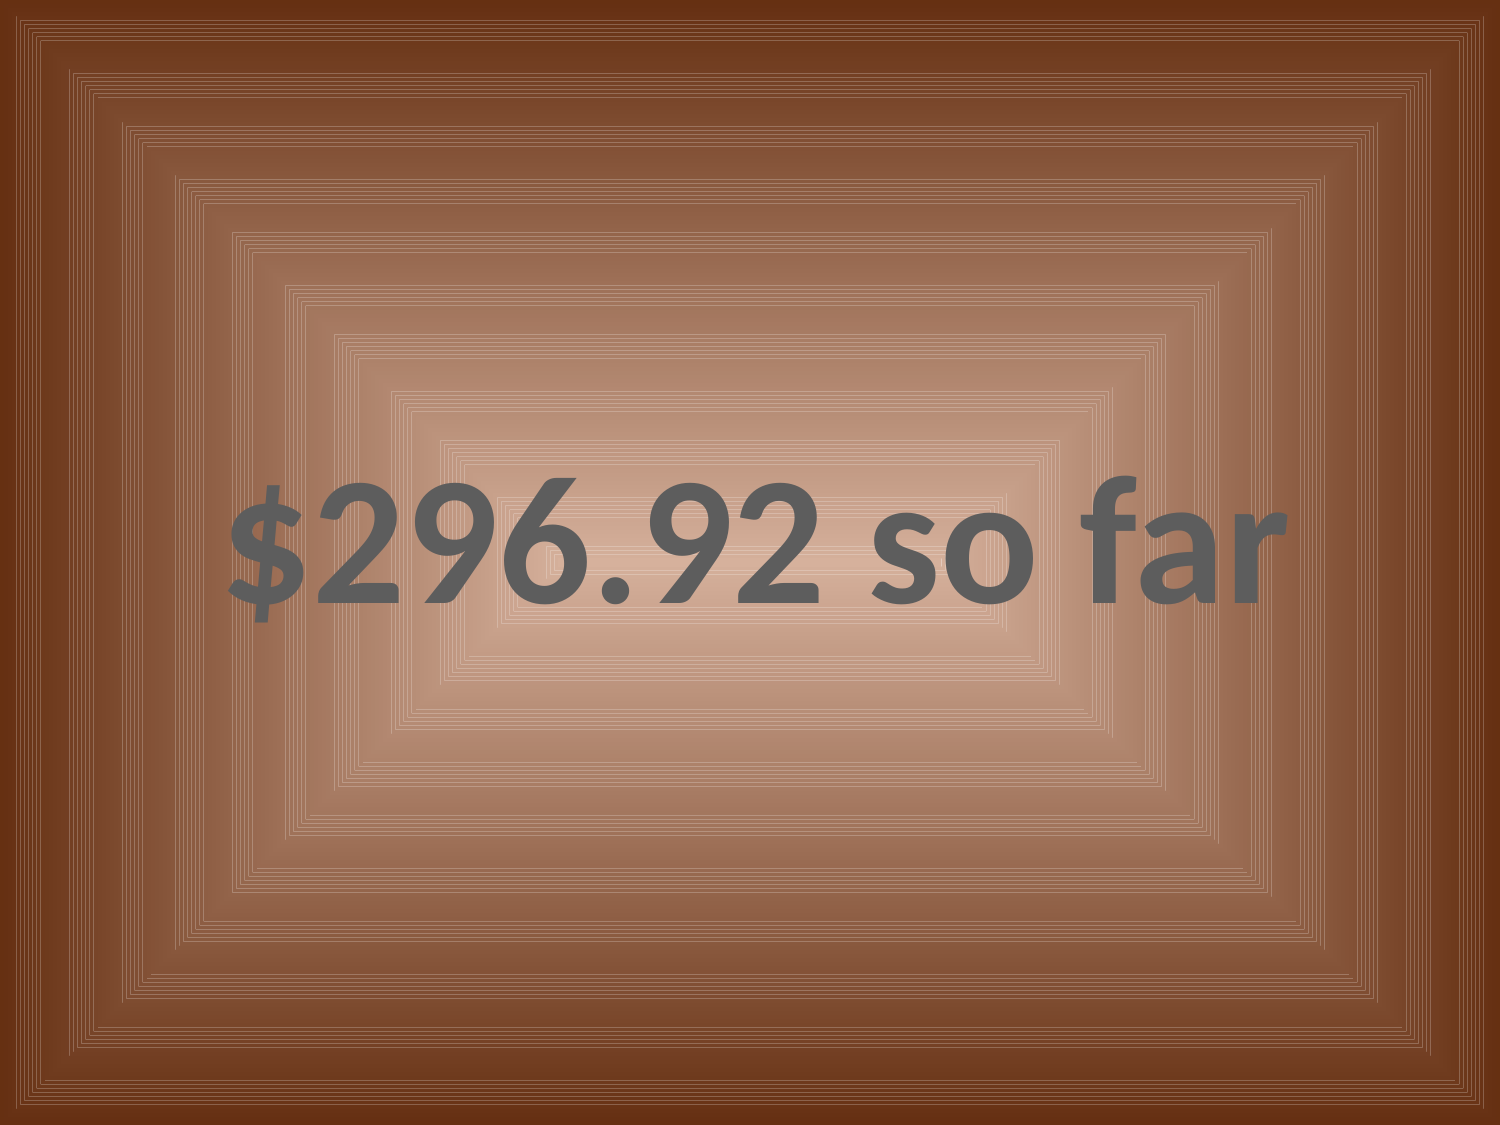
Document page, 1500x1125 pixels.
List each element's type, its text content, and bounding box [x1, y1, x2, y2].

text_box $296.92 so far [137, 412, 1375, 648]
